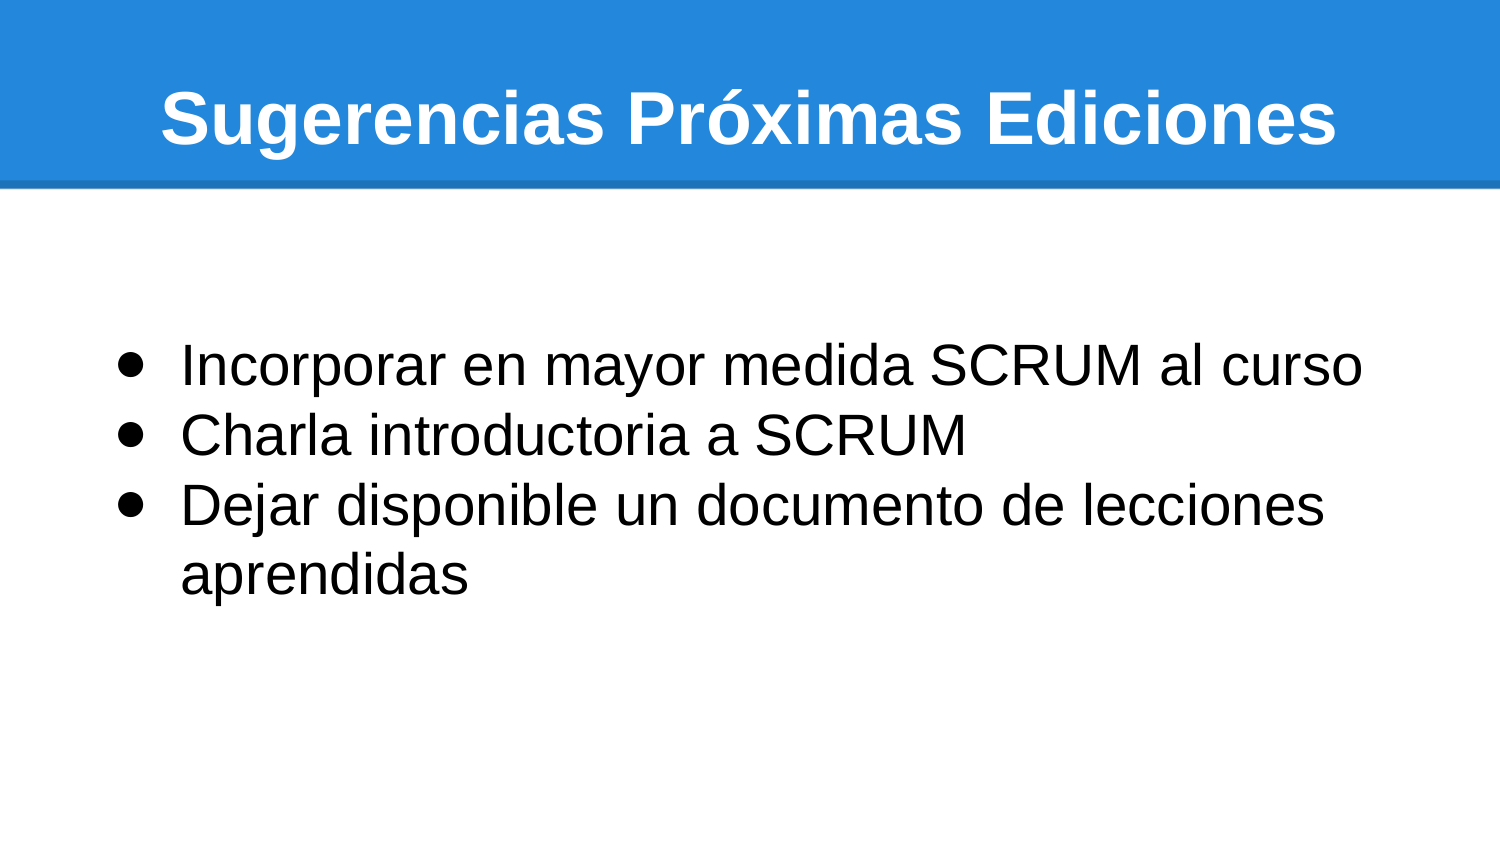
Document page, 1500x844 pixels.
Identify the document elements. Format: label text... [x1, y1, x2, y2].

list Incorporar en mayor medida SCRUM al curso Charla introductoria a SCRUM Dejar disponible un documento de lecciones aprendidas [90, 311, 1441, 844]
title Sugerencias Próximas Ediciones [75, 33, 1425, 175]
